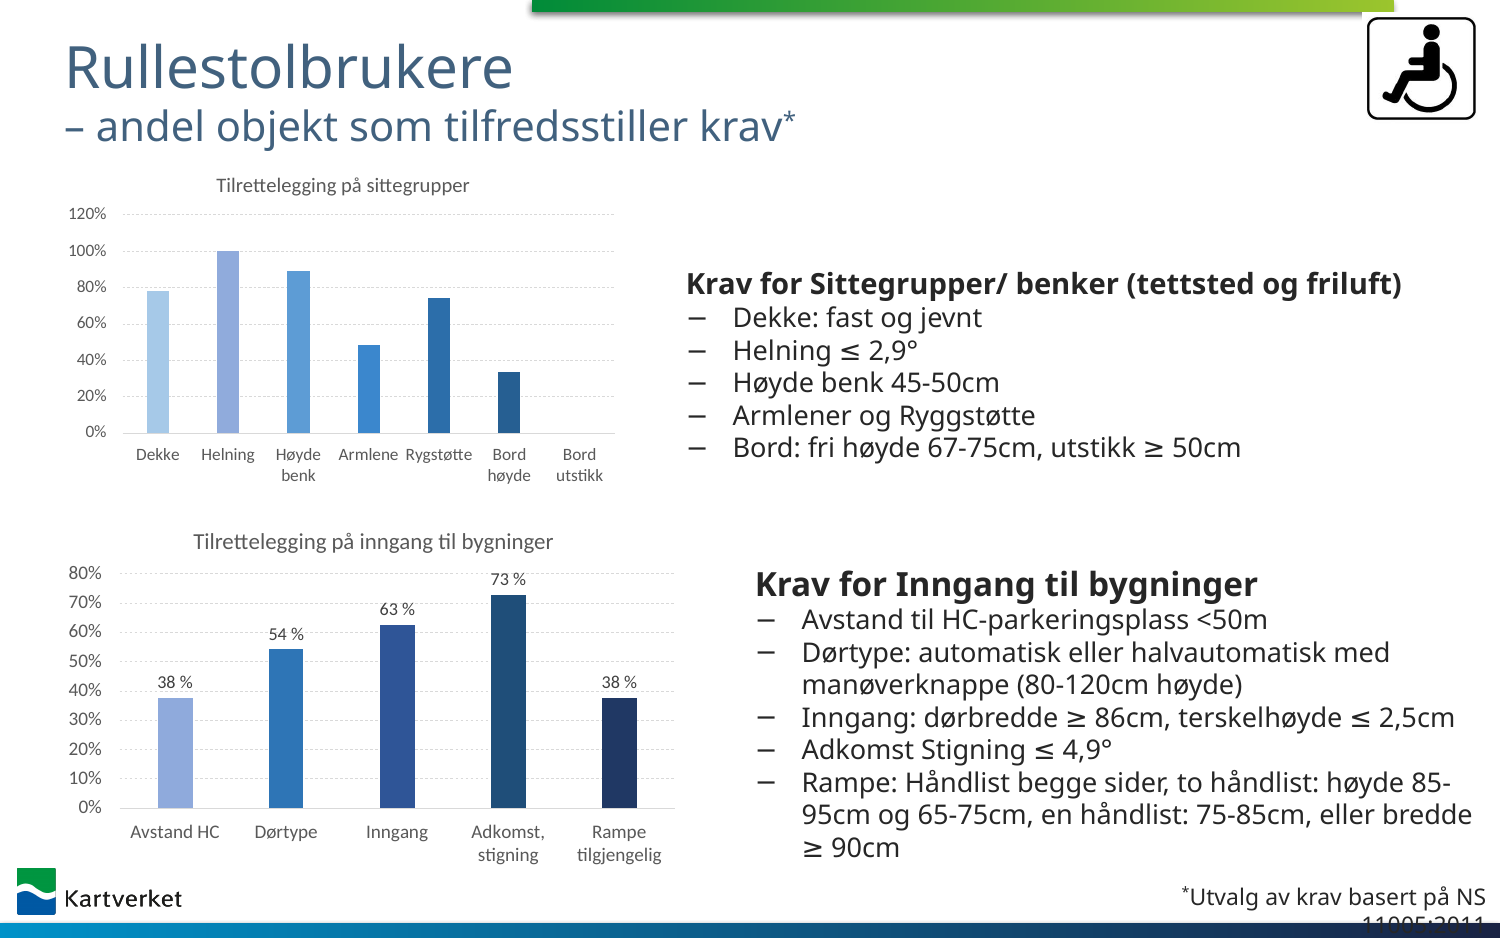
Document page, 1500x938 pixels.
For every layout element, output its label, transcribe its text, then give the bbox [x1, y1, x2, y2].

picture [1362, 12, 1481, 126]
picture [62, 520, 686, 874]
text_box Rullestolbrukere – andel objekt som tilfredsstiller krav* [49, 25, 1431, 158]
text_box Krav for Inngang til bygninger Avstand til HC-parkeringsplass <50m Dørtype: automatisk eller halvautomatisk med manøverknappe (80-120cm høyde) Inngang: dørbredde ≥ 86cm, terskelhøyde ≤ 2,5cm Adkomst Stigning ≤ 4,9° Rampe: Håndlist begge sider, to håndlist: høyde 85-95cm og 65-75cm, en håndlist: 75-85cm, eller bredde ≥ 90cm [740, 555, 1491, 870]
text_box *Utvalg av krav basert på NS 11005:2011 [1068, 873, 1500, 938]
picture [62, 166, 625, 492]
text_box Krav for Sittegrupper/ benker (tettsted og friluft) Dekke: fast og jevnt Helning ≤ 2,9° Høyde benk 45-50cm Armlener og Ryggstøtte Bord: fri høyde 67-75cm, utstikk ≥ 50cm [670, 258, 1418, 471]
